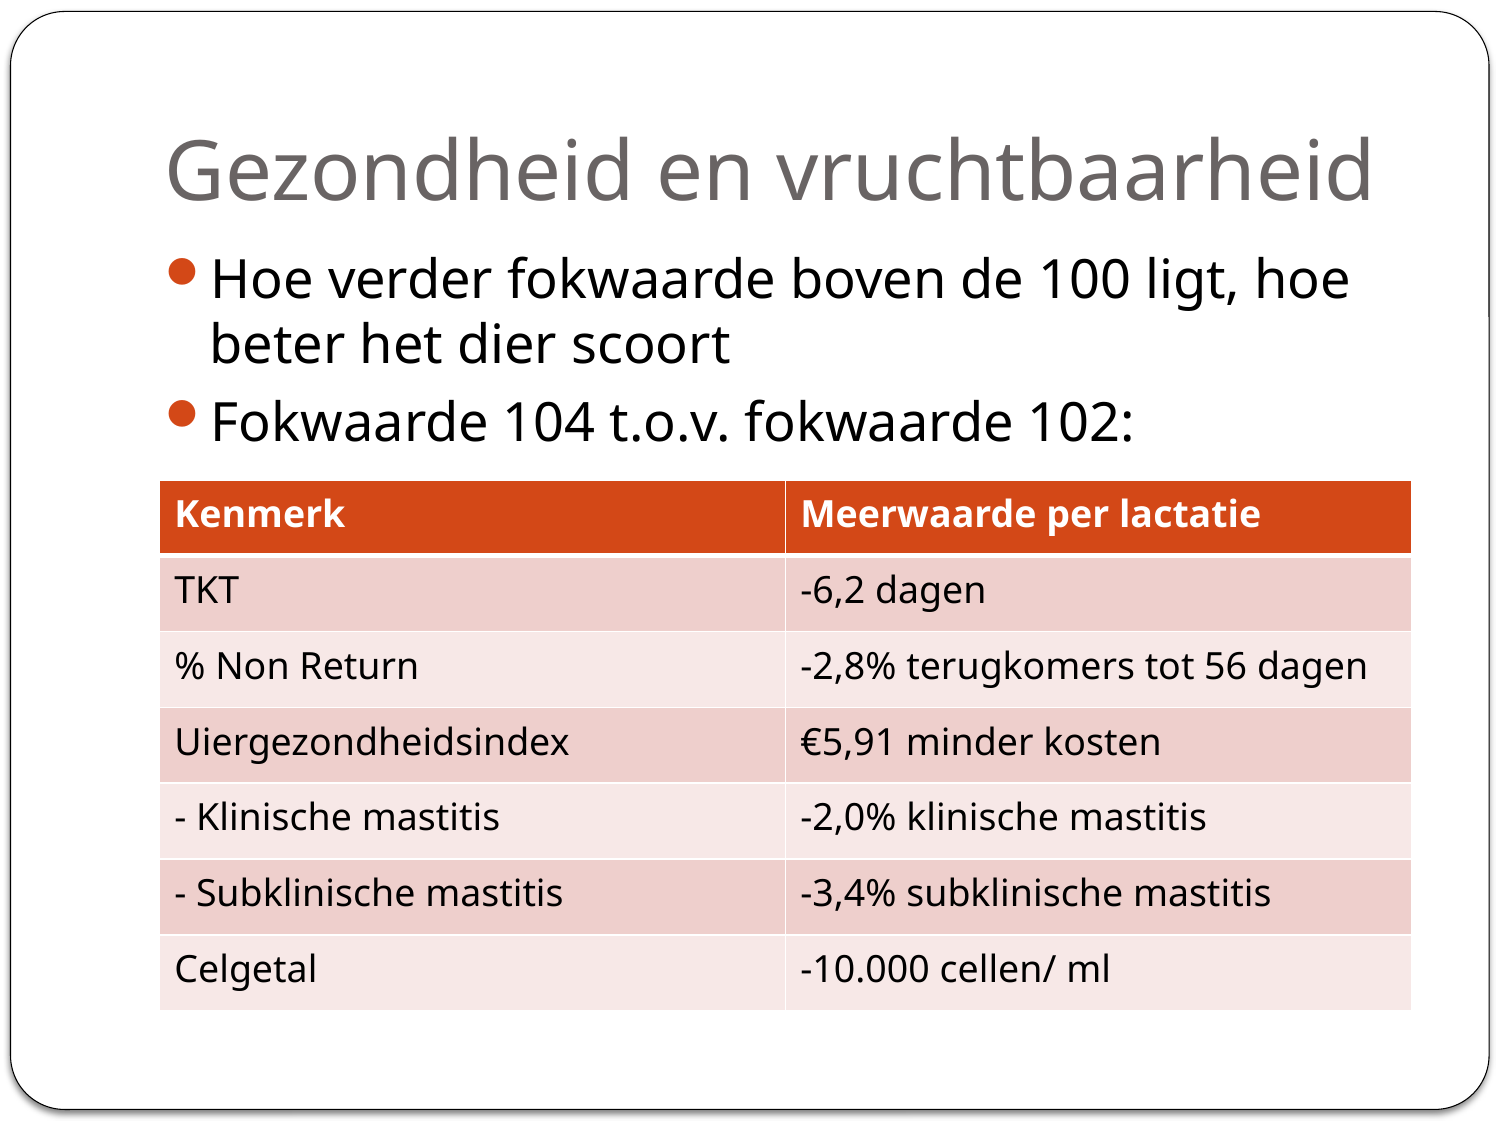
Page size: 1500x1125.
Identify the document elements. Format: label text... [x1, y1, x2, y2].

table_cell -3,4% subklinische mastitis [786, 860, 1411, 934]
title Gezondheid en vruchtbaarheid [150, 45, 1425, 233]
table_cell Celgetal [160, 936, 785, 1010]
list Hoe verder fokwaarde boven de 100 ligt, hoe beter het dier scoort Fokwaarde 104 t.o.v. fokwaarde 102: [150, 237, 1425, 504]
table_cell TKT [160, 558, 785, 631]
table_cell -6,2 dagen [786, 558, 1411, 631]
table_cell - Klinische mastitis [160, 784, 785, 858]
table_header Kenmerk [160, 481, 785, 553]
table_header Meerwaarde per lactatie [786, 481, 1411, 553]
table_cell €5,91 minder kosten [786, 708, 1411, 782]
table_cell -2,0% klinische mastitis [786, 784, 1411, 858]
table_cell -10.000 cellen/ ml [786, 936, 1411, 1010]
table_cell - Subklinische mastitis [160, 860, 785, 934]
table_cell % Non Return [160, 632, 785, 707]
table_cell Uiergezondheidsindex [160, 708, 785, 782]
table_cell -2,8% terugkomers tot 56 dagen [786, 632, 1411, 707]
